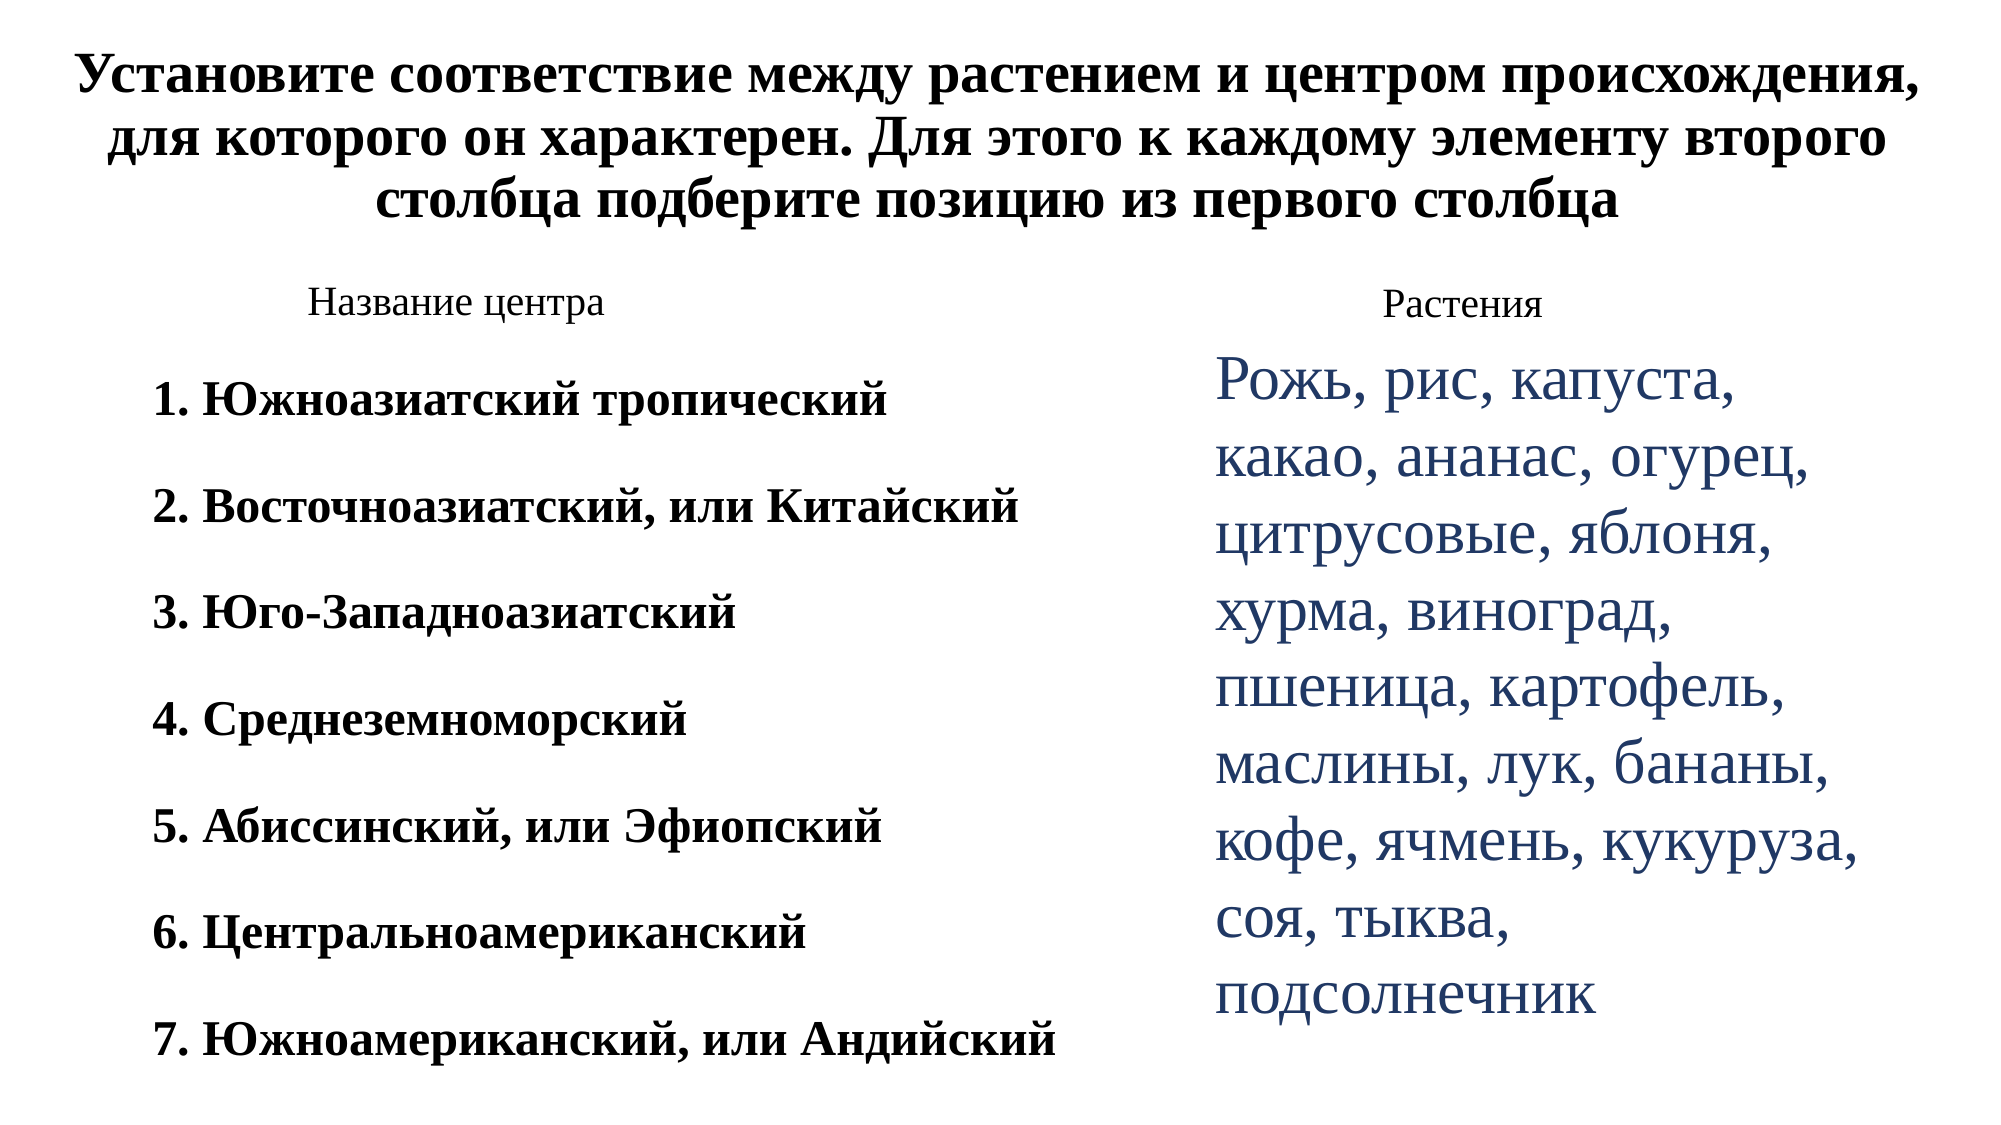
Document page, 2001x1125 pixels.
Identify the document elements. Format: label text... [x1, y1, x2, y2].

title Установите соответствие между растением и центром происхождения, для которого он характерен. Для этого к каждому элементу второго столбца подберите позицию из первого столбца [35, 27, 1960, 245]
text_box 1. Южноазиатский тропический 2. Восточноазиатский, или Китайский 3. Юго-Западноазиатский 4. Среднеземноморский 5. Абиссинский, или Эфиопский 6. Центральноамериканский 7. Южноамериканский, или Андийский [137, 328, 1138, 1073]
text_box Растения [1367, 268, 1873, 333]
list Рожь, рис, капуста, какао, ананас, огурец, цитрусовые, яблоня, хурма, виноград, пшеница, картофель, маслины, лук, бананы, кофе, ячмень, кукуруза, соя, тыква, подсолнечник [1200, 328, 1889, 1042]
text_box Название центра [292, 266, 1200, 332]
